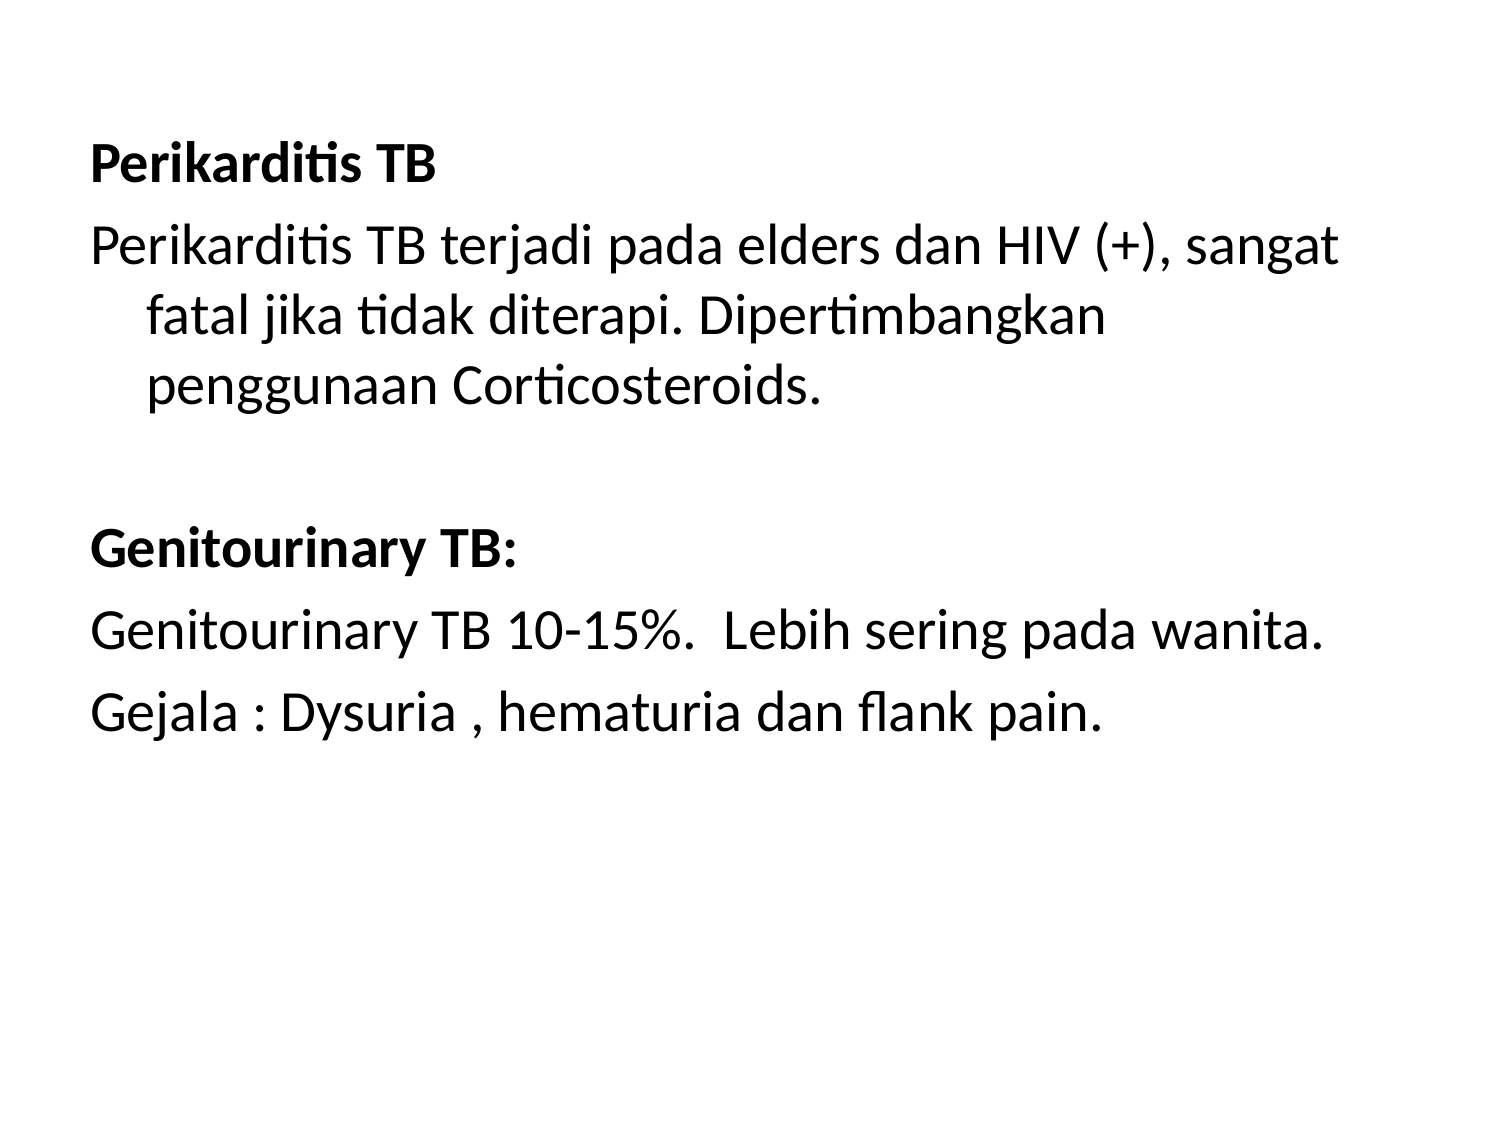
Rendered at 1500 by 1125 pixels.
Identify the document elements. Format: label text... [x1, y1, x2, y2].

list Perikarditis TB Perikarditis TB terjadi pada elders dan HIV (+), sangat fatal jika tidak diterapi. Dipertimbangkan penggunaan Corticosteroids. Genitourinary TB: Genitourinary TB 10-15%. Lebih sering pada wanita. Gejala : Dysuria , hematuria dan flank pain. [75, 117, 1425, 1005]
